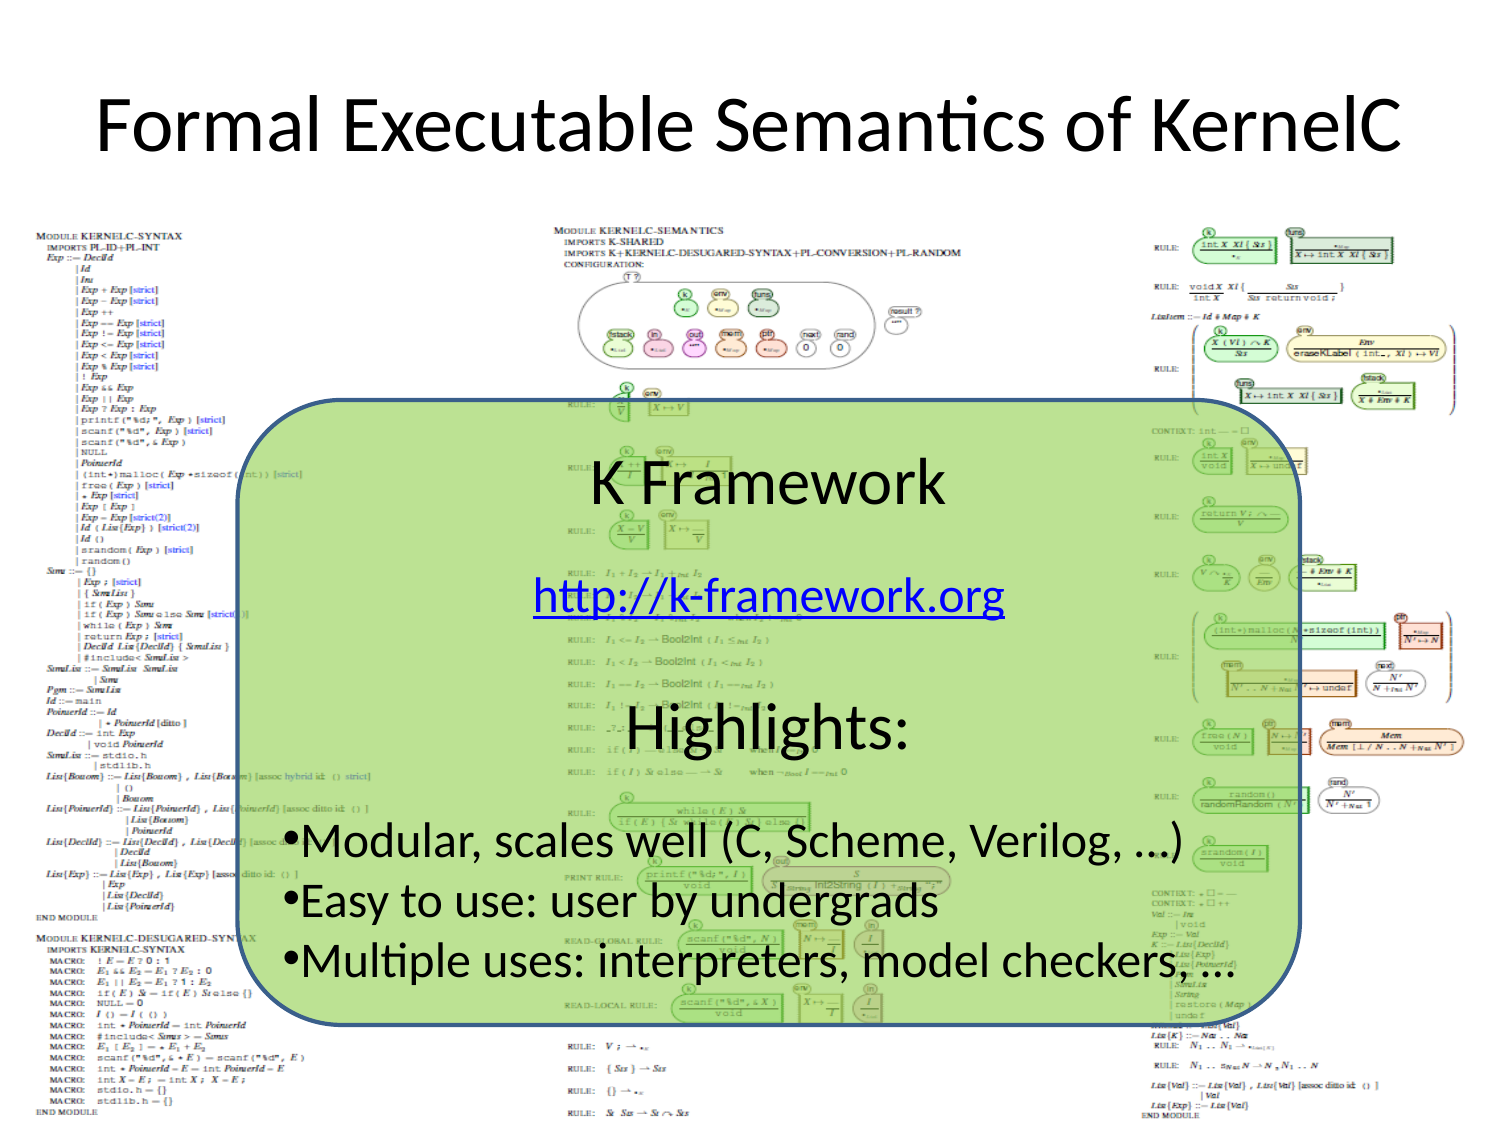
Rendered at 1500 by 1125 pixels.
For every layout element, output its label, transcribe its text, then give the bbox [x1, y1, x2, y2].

picture [24, 224, 1476, 1125]
title Formal Executable Semantics of KernelC [50, 24, 1450, 213]
